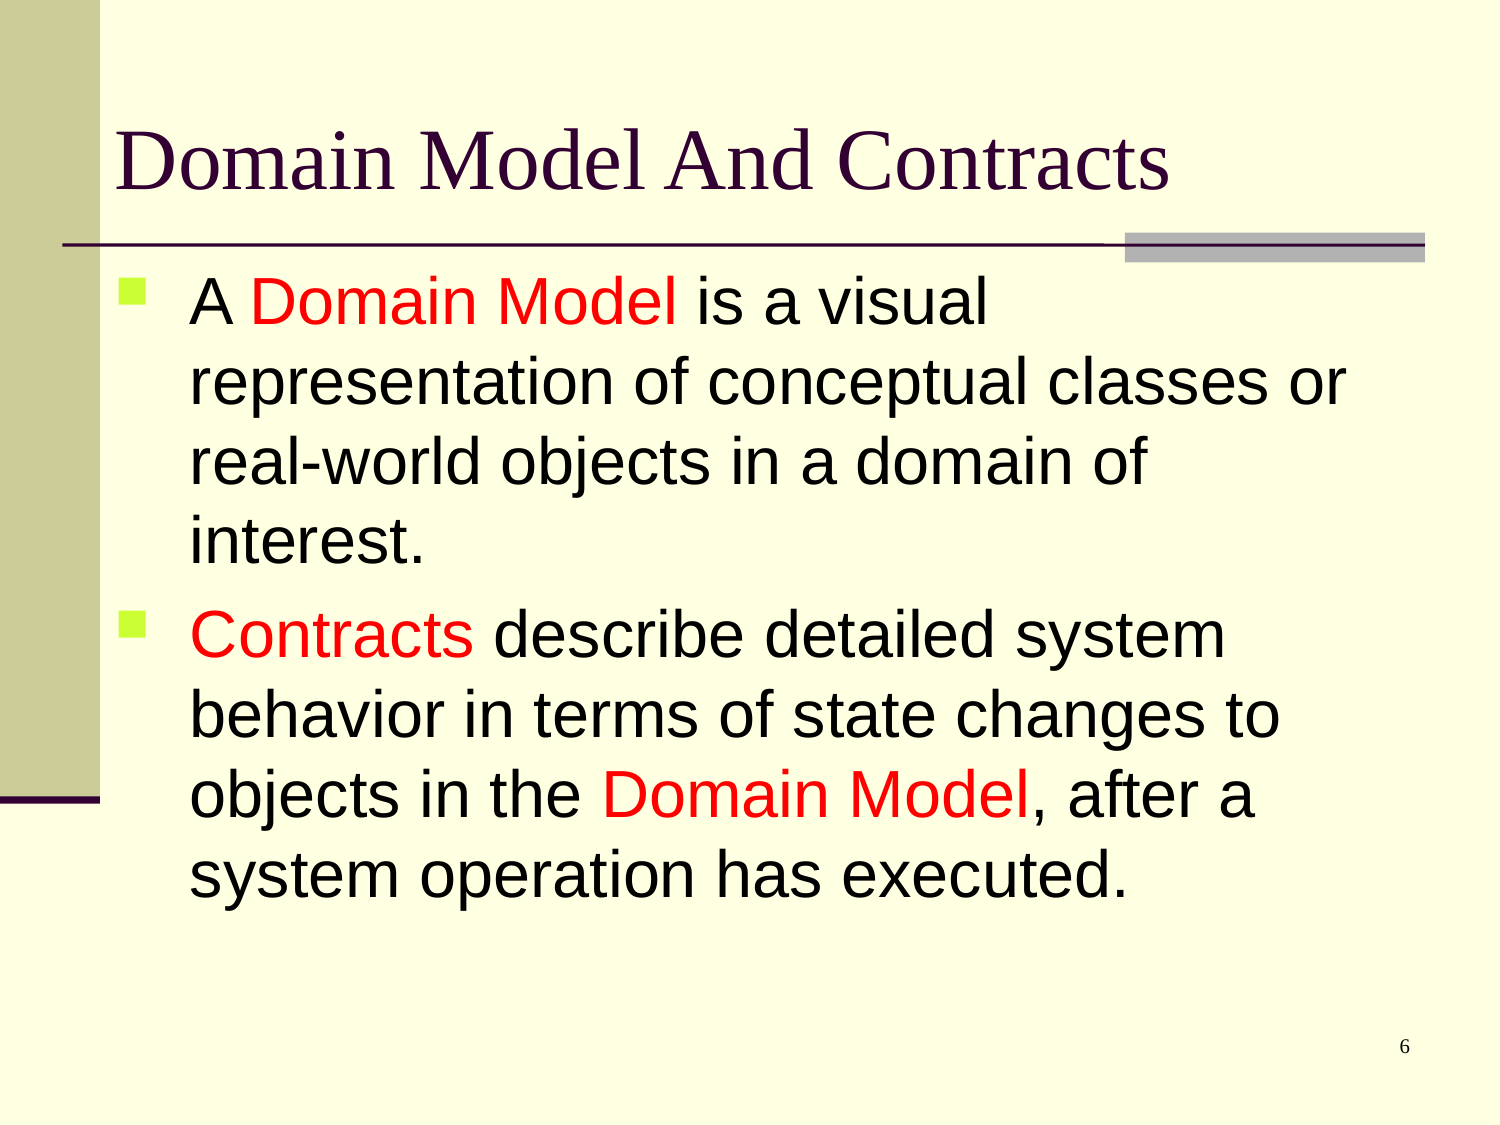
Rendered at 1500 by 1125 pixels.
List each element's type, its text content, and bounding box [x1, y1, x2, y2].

slide_number 6 [1112, 1024, 1426, 1101]
list A Domain Model is a visual representation of conceptual classes or real-world objects in a domain of interest. Contracts describe detailed system behavior in terms of state changes to objects in the Domain Model, after a system operation has executed. [99, 249, 1376, 994]
title Domain Model And Contracts [99, 37, 1299, 249]
